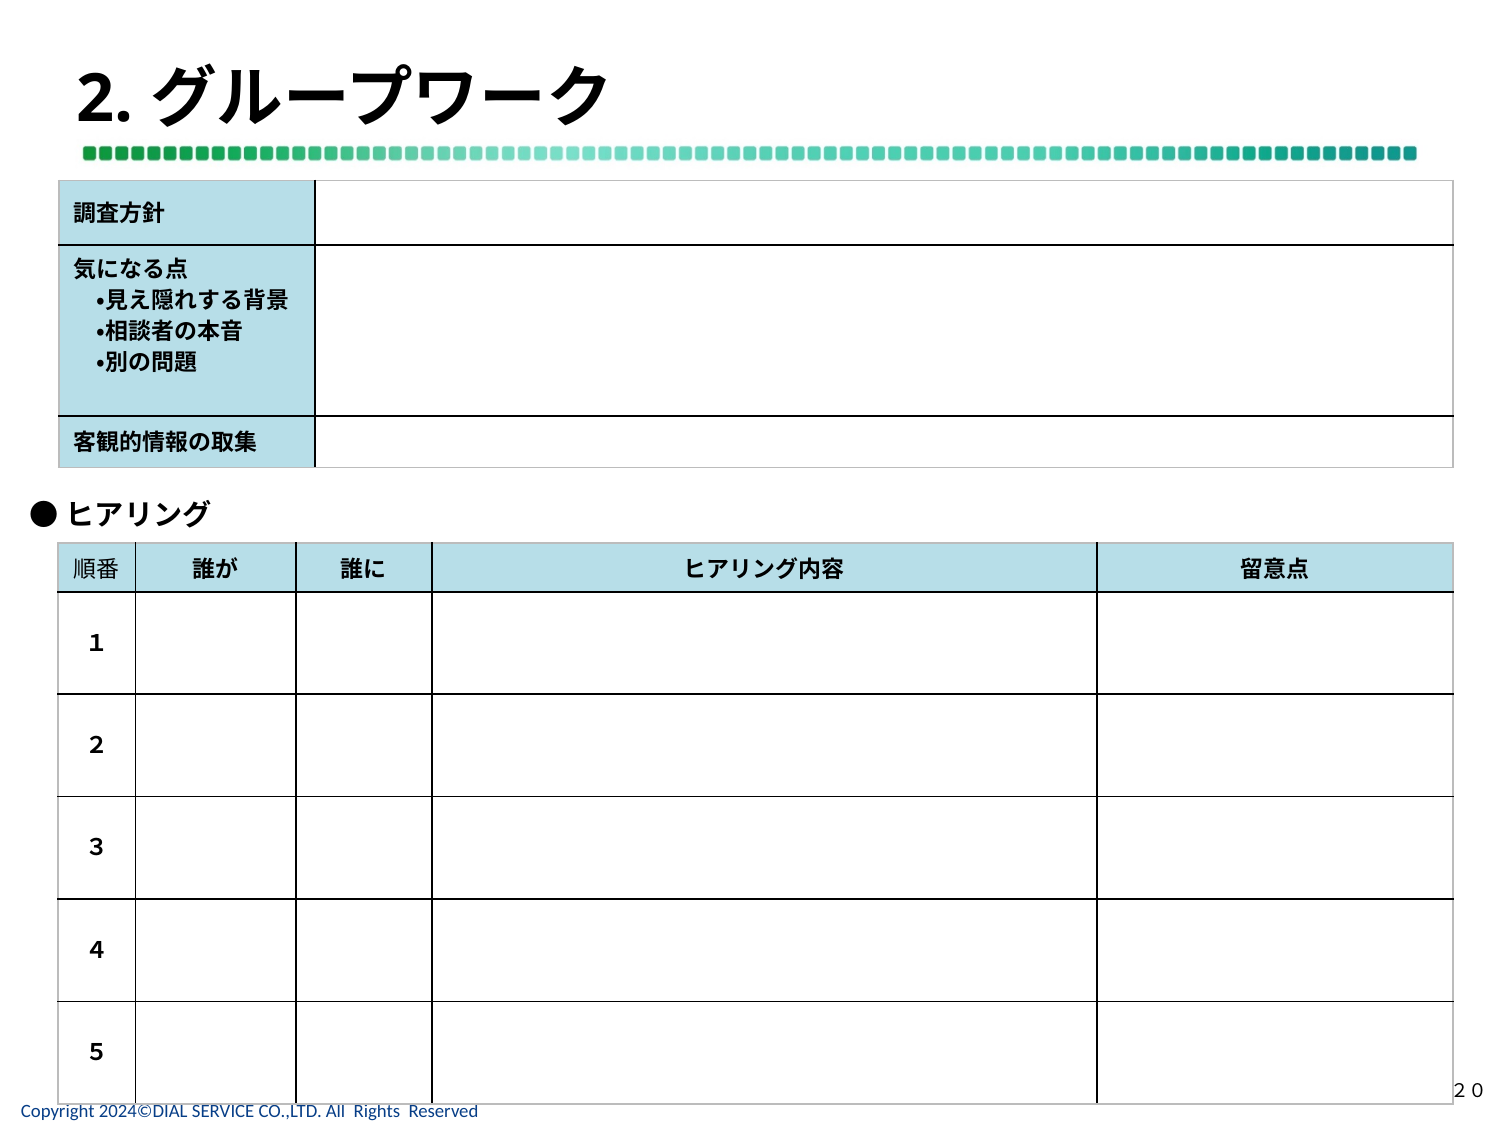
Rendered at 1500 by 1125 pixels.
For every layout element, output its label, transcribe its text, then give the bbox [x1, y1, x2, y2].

table_cell ２ [59, 695, 135, 796]
table_cell [1098, 900, 1452, 1001]
table_cell [136, 695, 295, 796]
table_cell 客観的情報の取集 [60, 417, 314, 467]
table_cell ３ [59, 797, 135, 898]
table_cell [433, 695, 1096, 796]
table_cell [316, 417, 1452, 467]
table_cell [1098, 593, 1452, 693]
table_cell [136, 593, 295, 693]
table_cell ５ [59, 1002, 135, 1103]
text_box 2.グループワーク [76, 41, 1302, 137]
table_cell [1098, 1002, 1452, 1103]
table_header 誰が [136, 544, 295, 591]
table_cell [433, 593, 1096, 693]
table_cell [297, 695, 431, 796]
table_cell １ [59, 593, 135, 693]
table_cell [297, 593, 431, 693]
table_cell [316, 246, 1452, 415]
table_cell [1098, 797, 1452, 898]
slide_number ２０ [1446, 1073, 1491, 1106]
table_cell [433, 900, 1096, 1001]
table_cell [136, 1002, 295, 1103]
table_cell [297, 900, 431, 1001]
table_cell [433, 797, 1096, 898]
table_header 調査方針 [60, 181, 314, 244]
table_header [316, 181, 1452, 244]
table_cell [136, 900, 295, 1001]
text_box Copyright 2024©DIAL SERVICE CO.,LTD. All Rights Reserved [5, 1095, 627, 1125]
table_cell 気になる点 ・見え隠れする背景 ・相談者の本音 ・別の問題 [60, 246, 314, 415]
table_cell [297, 1002, 431, 1103]
table_cell [1098, 695, 1452, 796]
table_header 順番 [59, 544, 135, 591]
table_header 留意点 [1098, 544, 1452, 591]
table_cell [433, 1002, 1096, 1103]
table_cell [297, 797, 431, 898]
table_header 誰に [297, 544, 431, 591]
table_cell ４ [59, 900, 135, 1001]
table_header ヒアリング内容 [433, 544, 1096, 591]
picture [0, 119, 1500, 176]
table_cell [136, 797, 295, 898]
text_box ●ヒアリング [29, 487, 383, 536]
